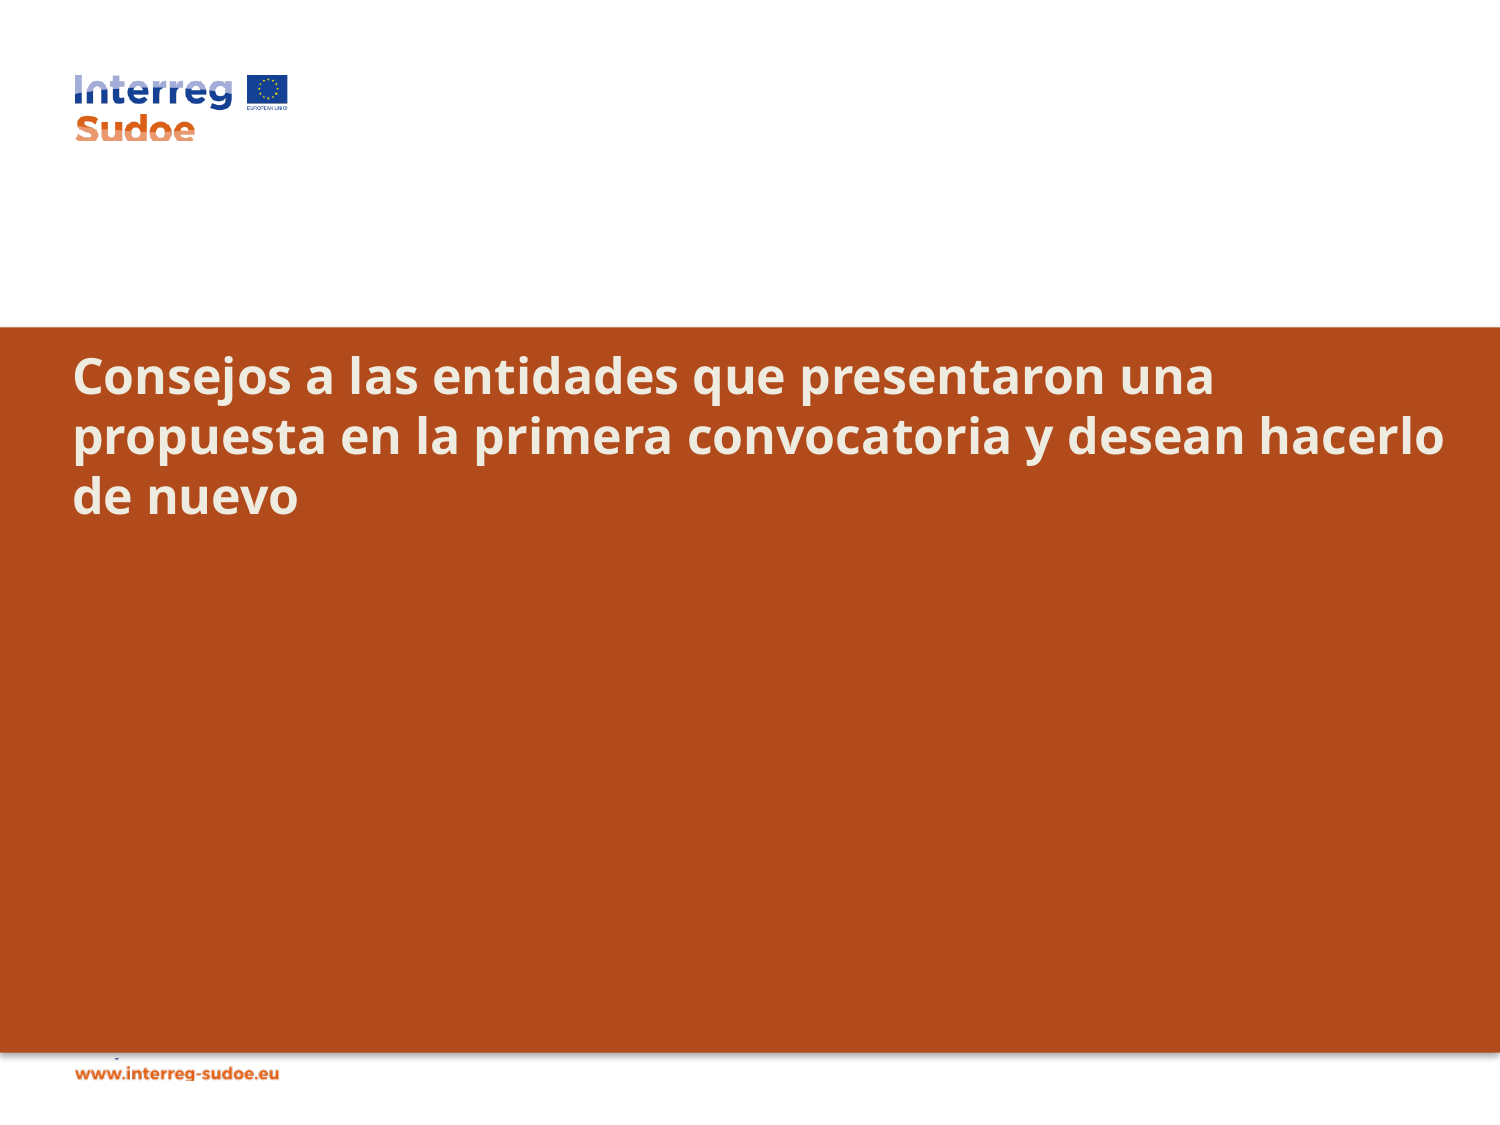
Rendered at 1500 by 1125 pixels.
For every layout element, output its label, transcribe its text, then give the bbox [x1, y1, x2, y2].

title Consejos a las entidades que presentaron una propuesta en la primera convocatoria y desean hacerlo de nuevo [57, 336, 1488, 560]
